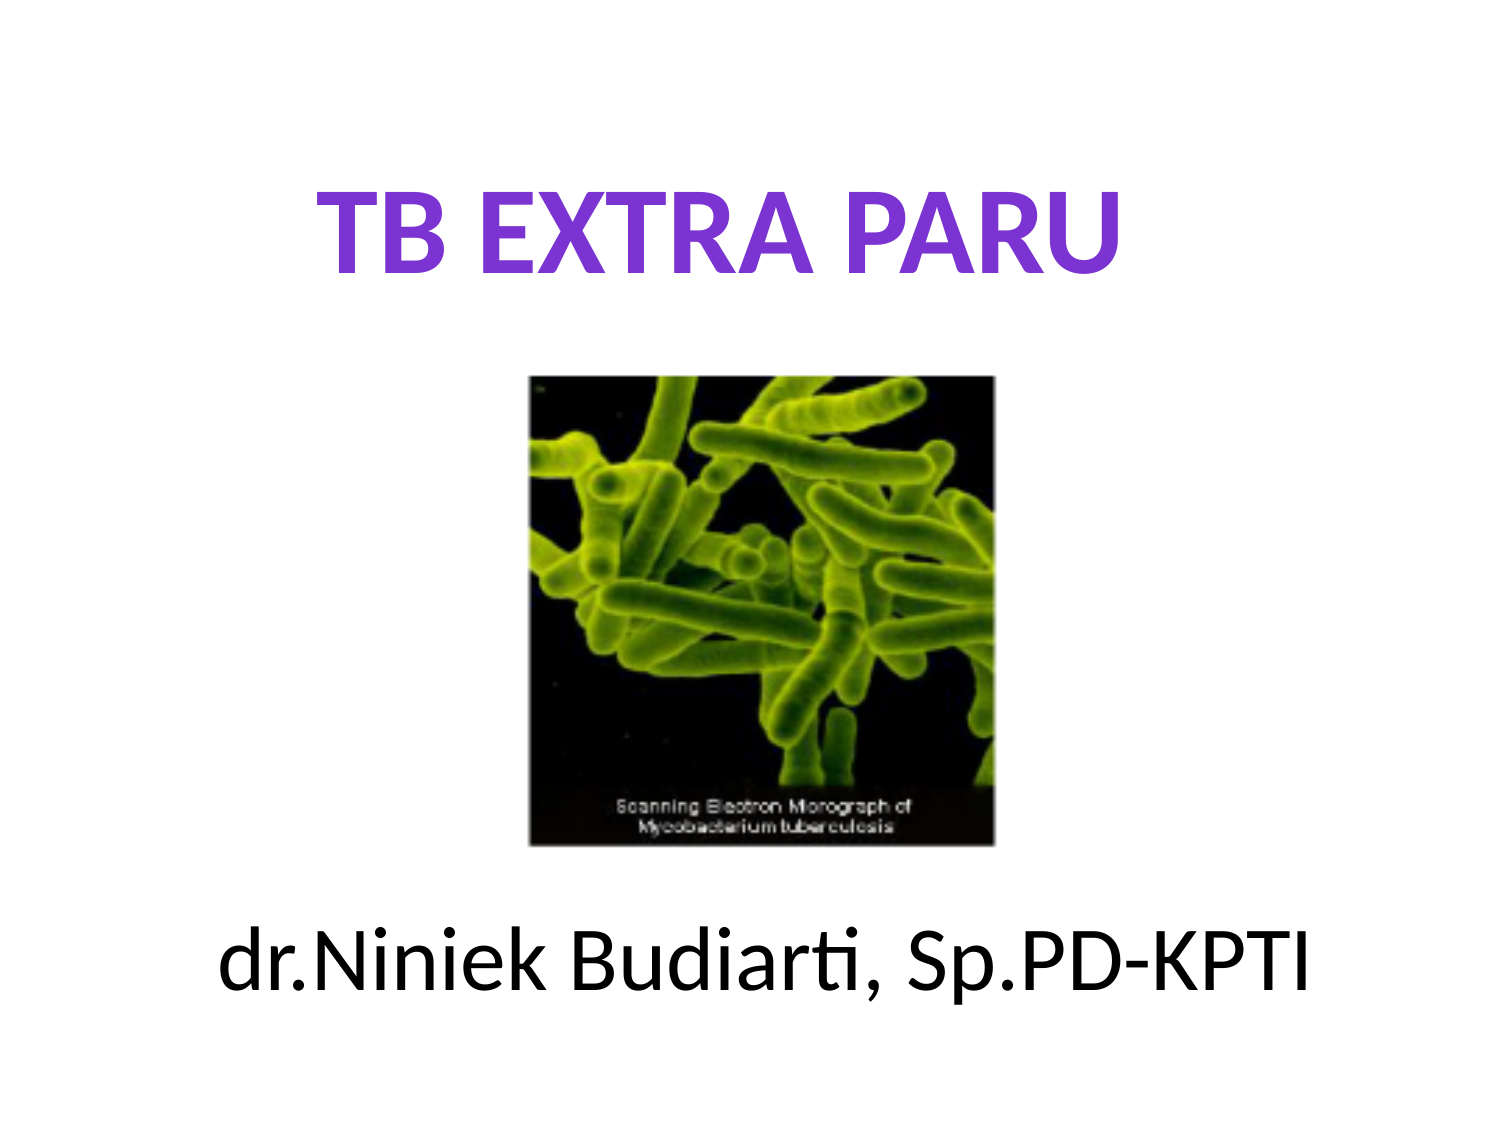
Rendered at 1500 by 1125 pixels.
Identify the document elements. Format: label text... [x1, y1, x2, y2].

title dr.Niniek Budiarti, Sp.PD-KPTI [128, 503, 1404, 1125]
text_box TB EXTRA PARU [281, 140, 1161, 306]
picture [515, 363, 1008, 867]
